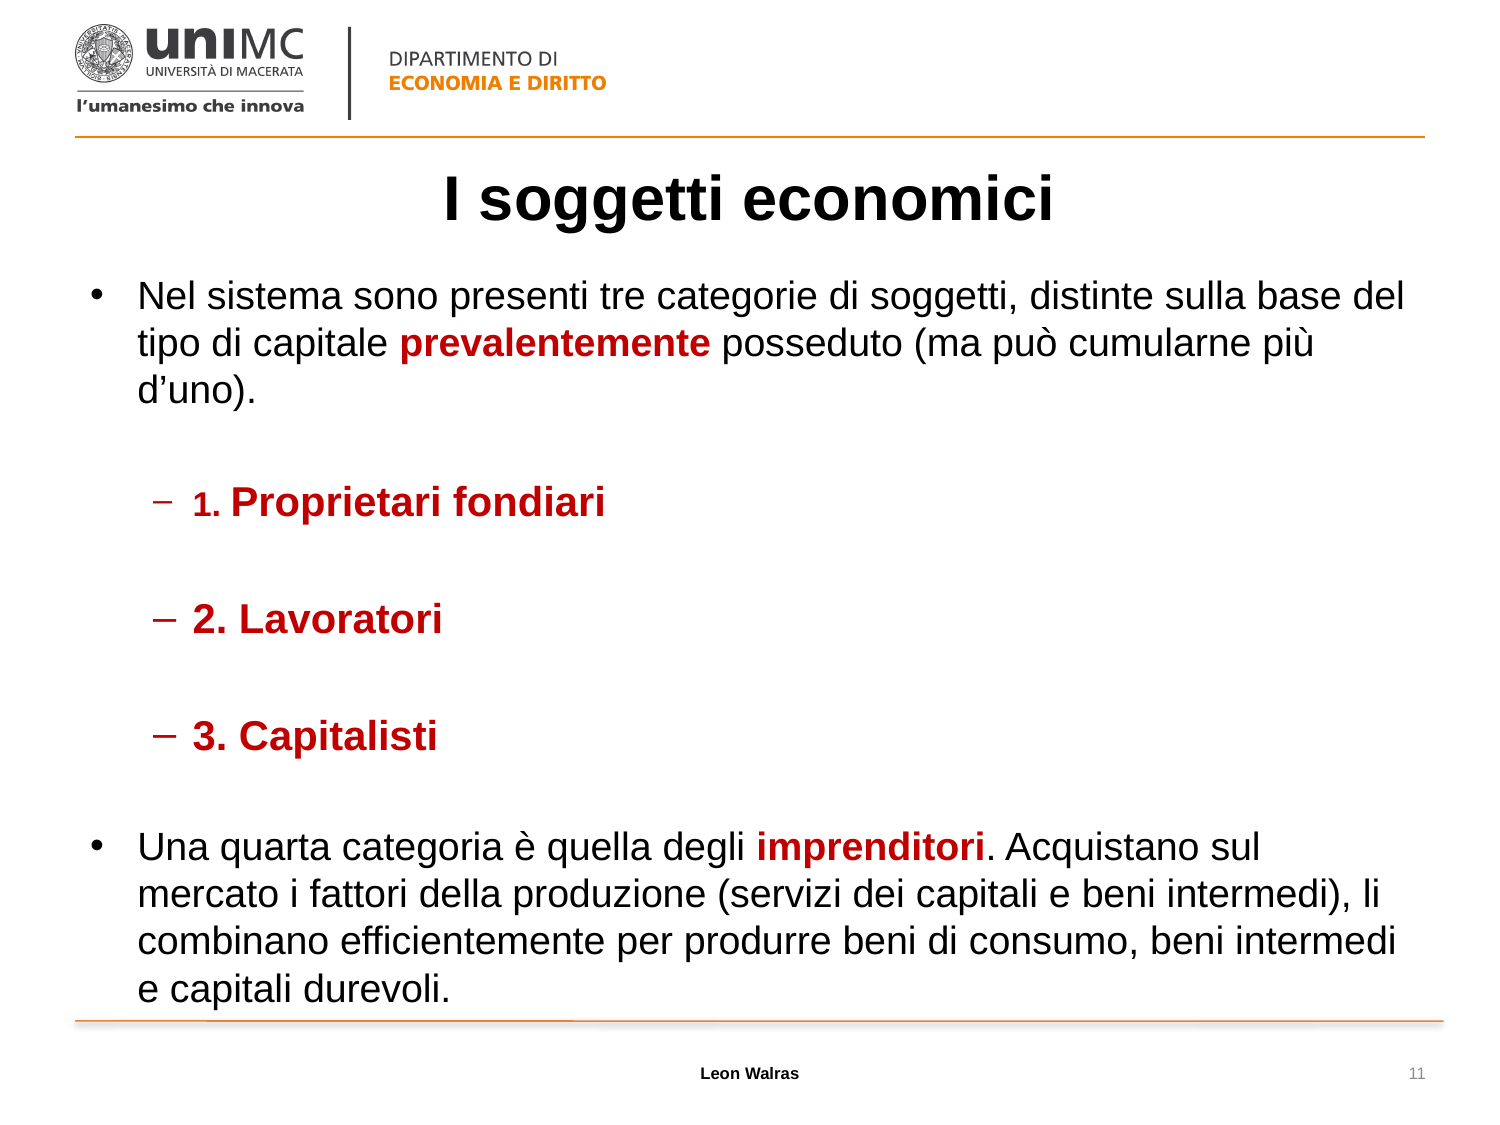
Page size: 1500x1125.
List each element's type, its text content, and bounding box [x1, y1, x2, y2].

slide_number 11 [1091, 1042, 1442, 1103]
picture [75, 24, 1425, 138]
title I soggetti economici [75, 149, 1425, 241]
list Nel sistema sono presenti tre categorie di soggetti, distinte sulla base del tipo di capitale prevalentemente posseduto (ma può cumularne più d’uno). 1. Proprietari fondiari 2. Lavoratori 3. Capitalisti Una quarta categoria è quella degli imprenditori. Acquistano sul mercato i fattori della produzione (servizi dei capitali e beni intermedi), li combinano efficientemente per produrre beni di consumo, beni intermedi e capitali durevoli. [75, 262, 1425, 1022]
footer Leon Walras [512, 1042, 988, 1103]
